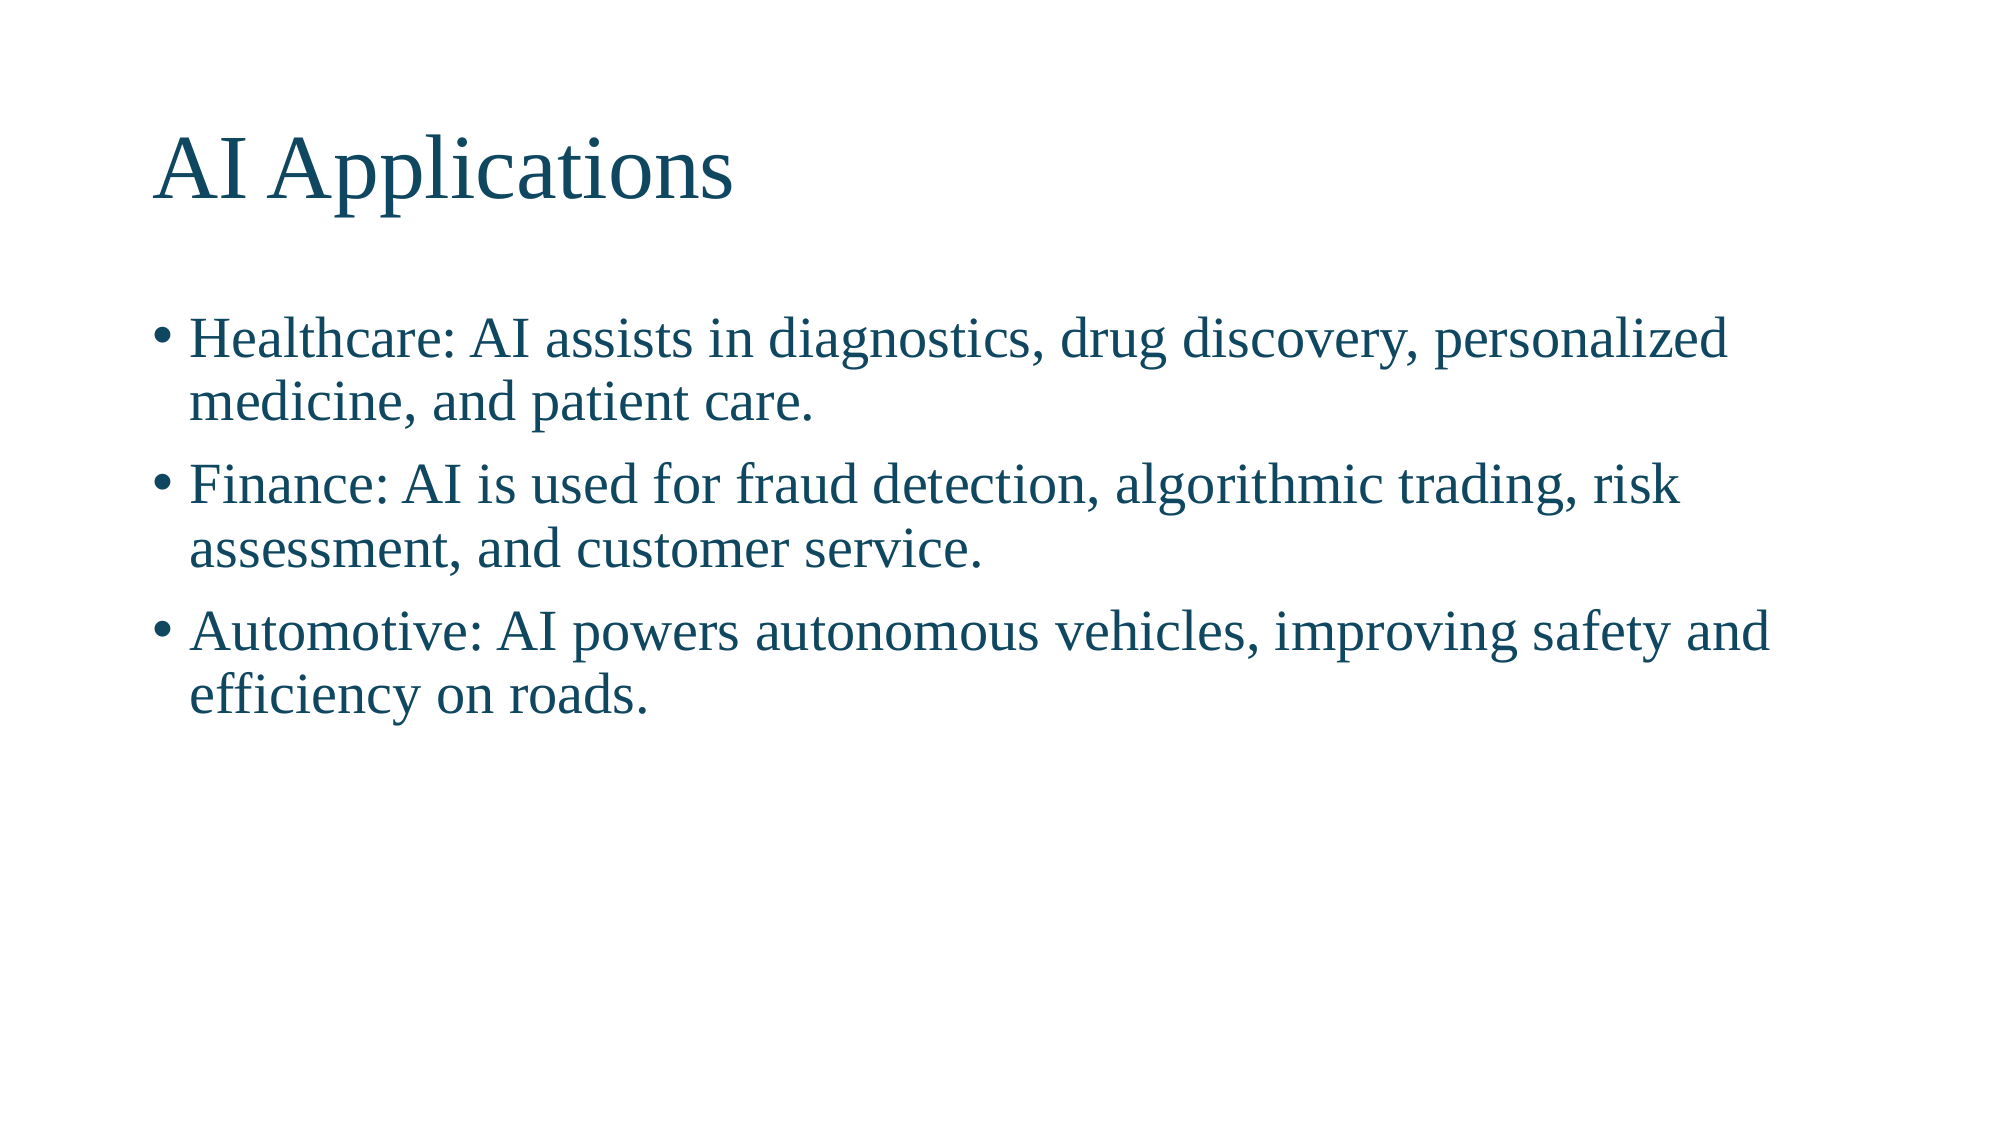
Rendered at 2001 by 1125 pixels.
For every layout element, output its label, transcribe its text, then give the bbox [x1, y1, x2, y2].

title AI Applications [137, 59, 1863, 278]
list Healthcare: AI assists in diagnostics, drug discovery, personalized medicine, and patient care. Finance: AI is used for fraud detection, algorithmic trading, risk assessment, and customer service. Automotive: AI powers autonomous vehicles, improving safety and efficiency on roads. [137, 299, 1863, 1014]
